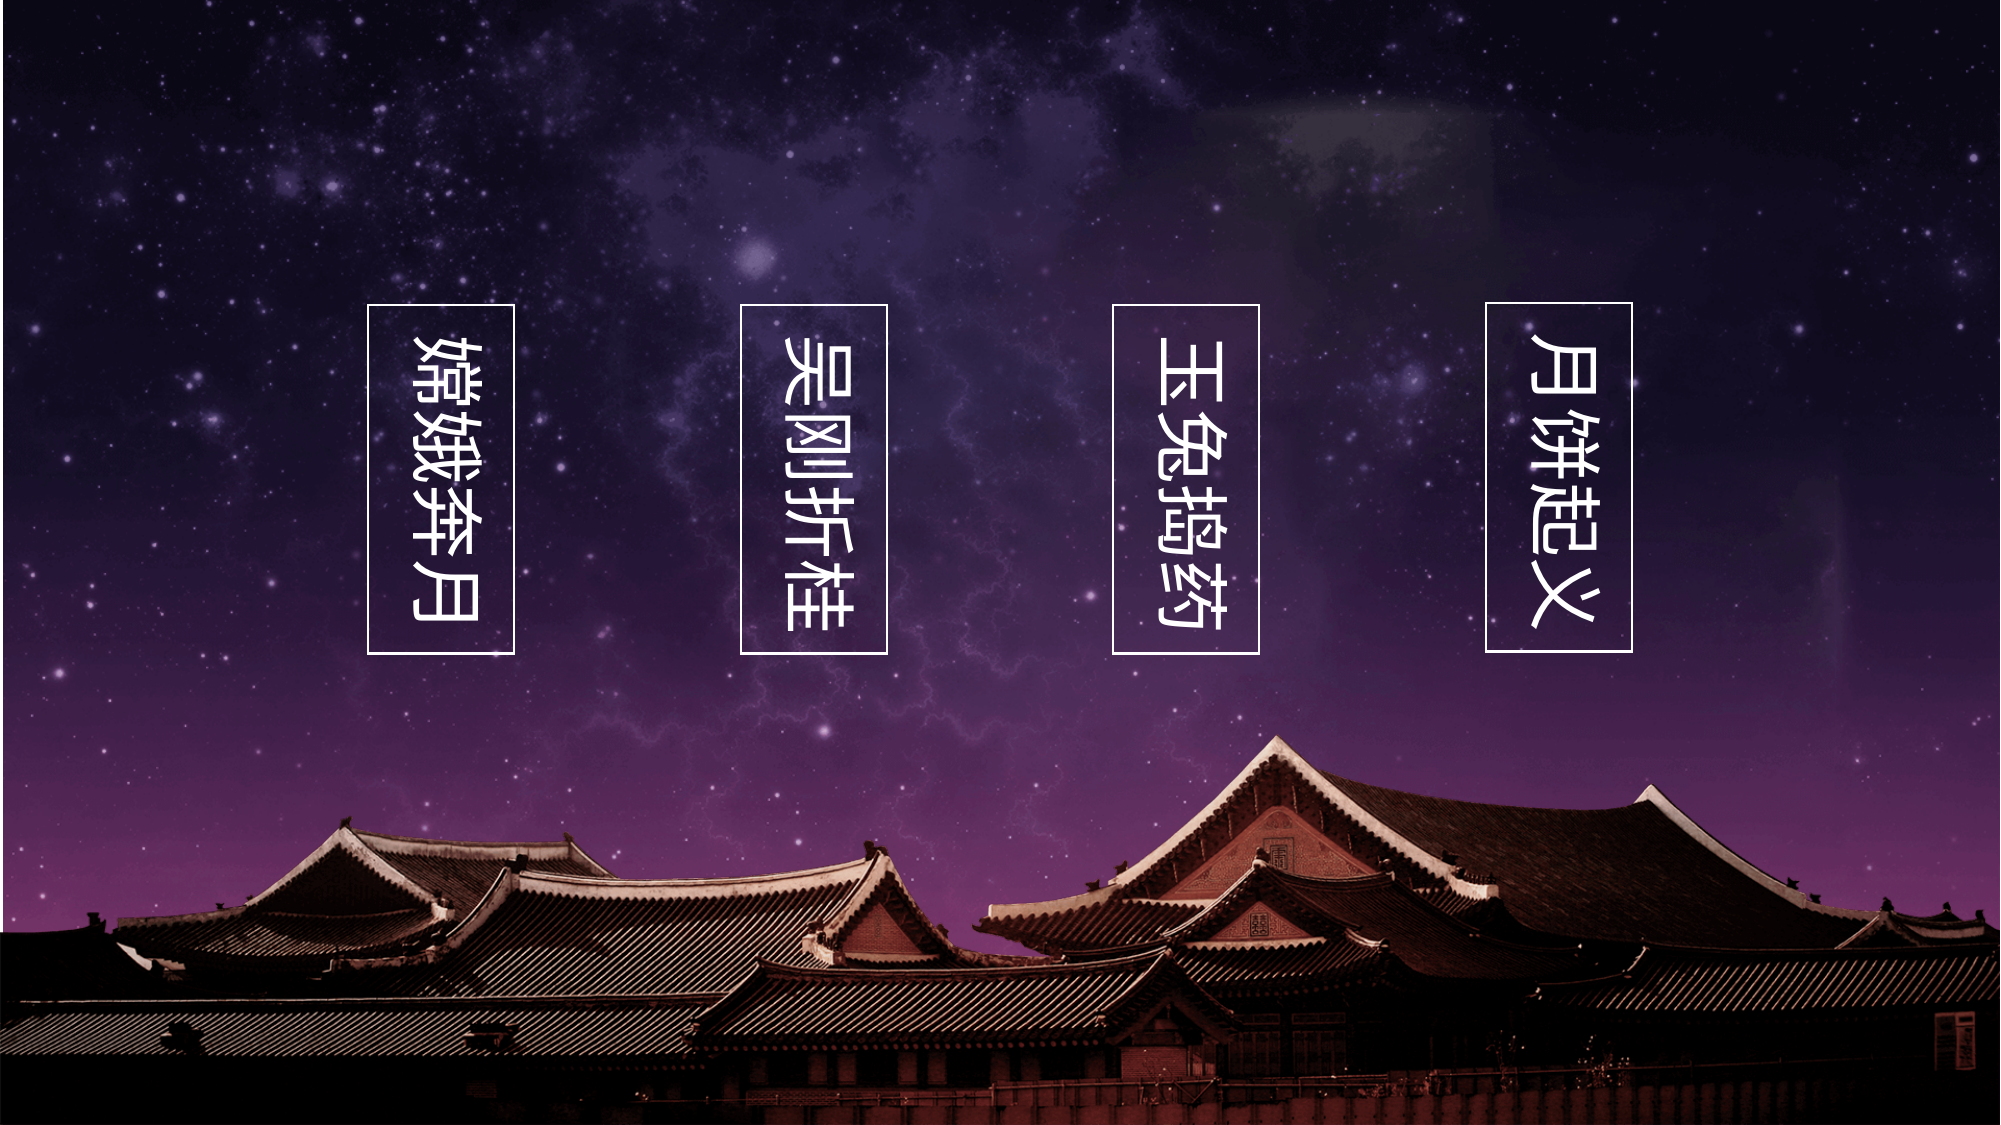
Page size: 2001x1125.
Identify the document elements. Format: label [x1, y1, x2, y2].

text_box [740, 304, 887, 654]
picture [0, 0, 2000, 1125]
text_box [1485, 302, 1632, 652]
text_box [1113, 304, 1260, 654]
text_box [368, 304, 515, 654]
